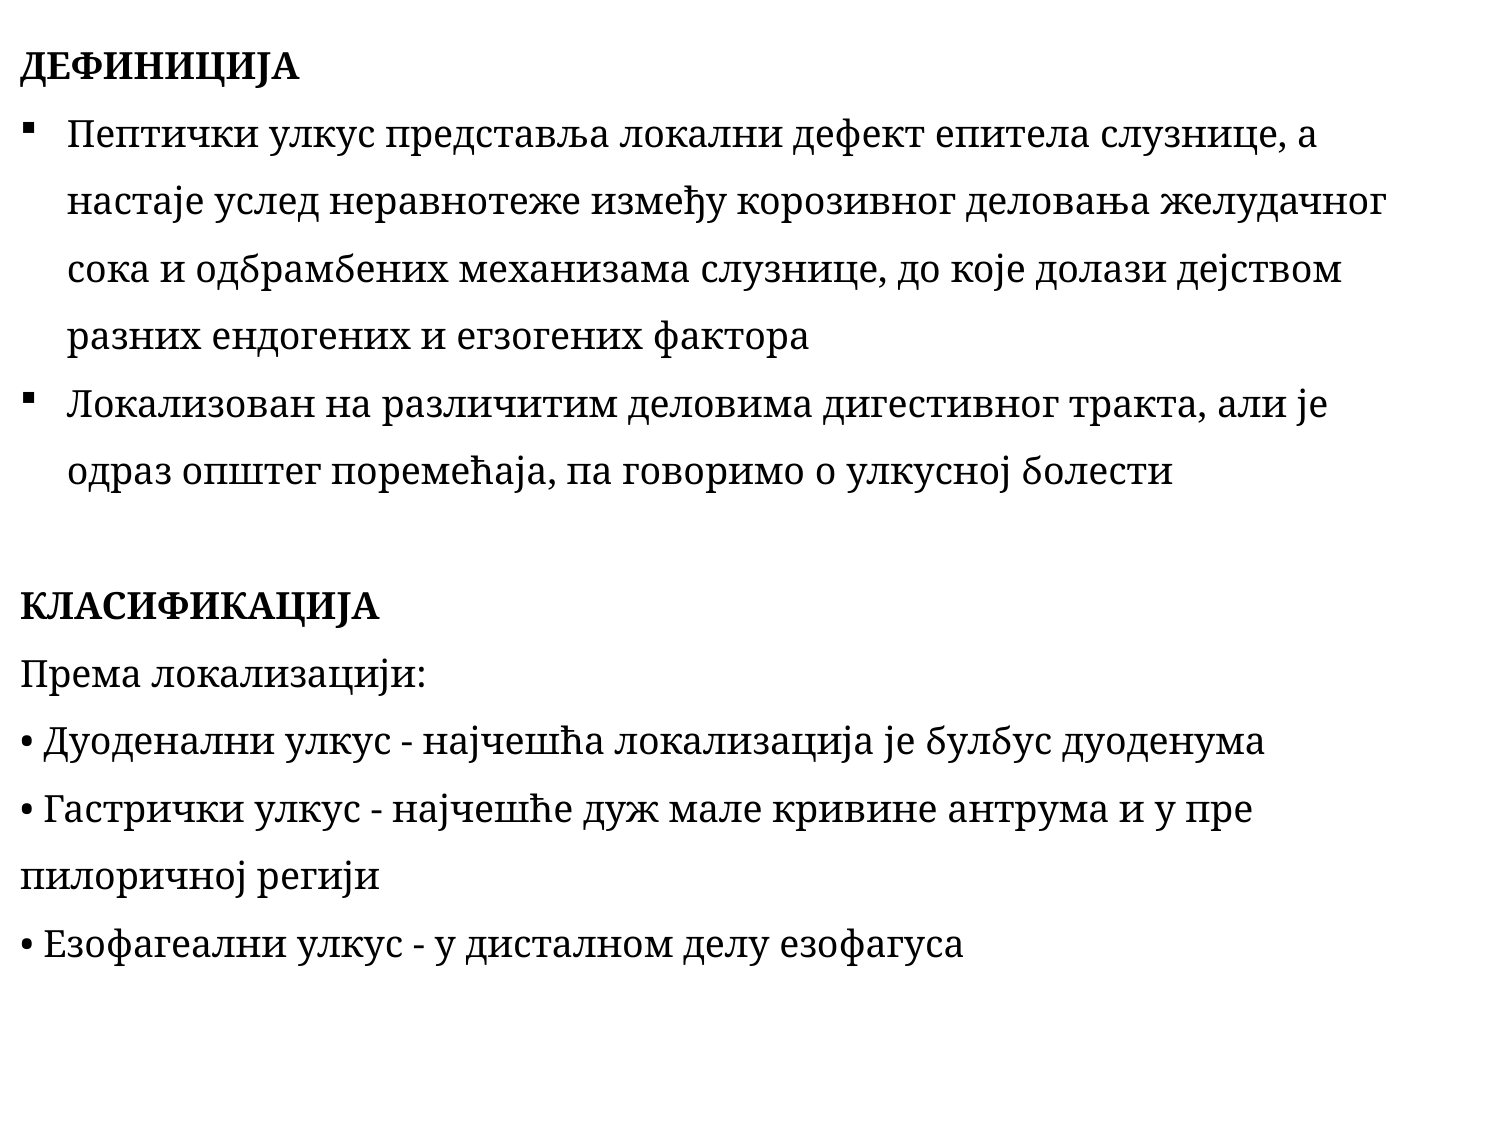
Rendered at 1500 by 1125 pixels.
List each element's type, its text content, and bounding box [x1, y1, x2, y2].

text_box ДЕФИНИЦИЈА Пептички улкус представља локални дефект епитела слузнице, а настаје услед неравнотеже између корозивног деловања желудачног сока и одбрамбених механизама слузнице, до које долази дејством разних ендогених и егзогених фактора Локализован на различитим деловима дигестивног тракта, али је одраз општег поремећаја, па говоримо о улкусној болести КЛАСИФИКАЦИЈА Према локализацији: • Дуоденални улкус - најчешћа локализација је булбус дуоденума • Гастрички улкус - најчешће дуж мале кривине антрума и у пре пилоричној регији • Езофагеални улкус - у дисталном делу езофагуса [5, 12, 1459, 973]
